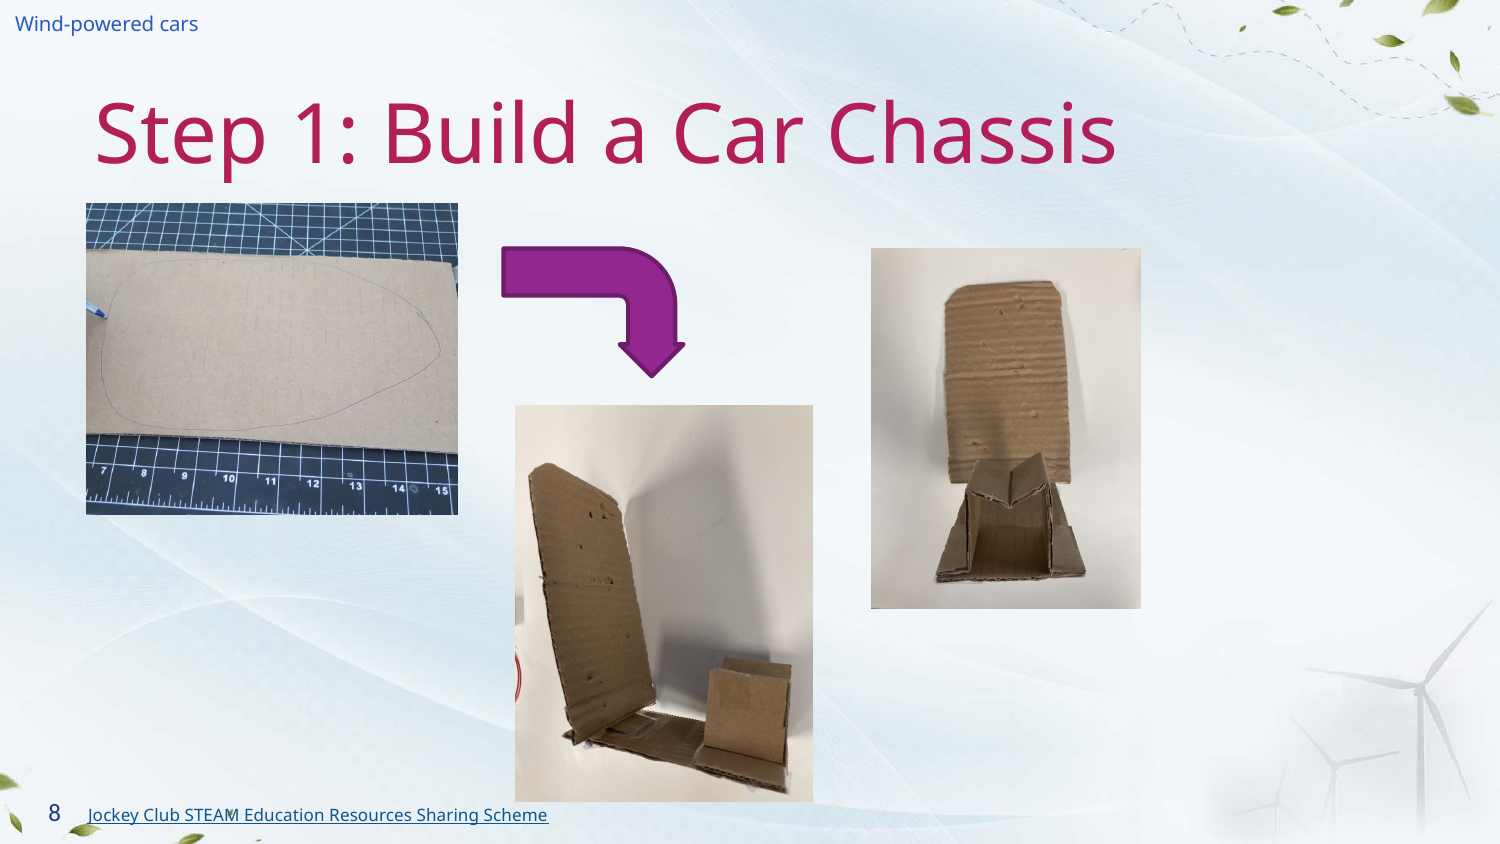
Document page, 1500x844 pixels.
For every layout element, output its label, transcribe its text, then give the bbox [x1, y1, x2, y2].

picture [0, 0, 1500, 844]
title Step 1: Build a Car Chassis [83, 75, 1141, 238]
text_box [501, 246, 686, 379]
